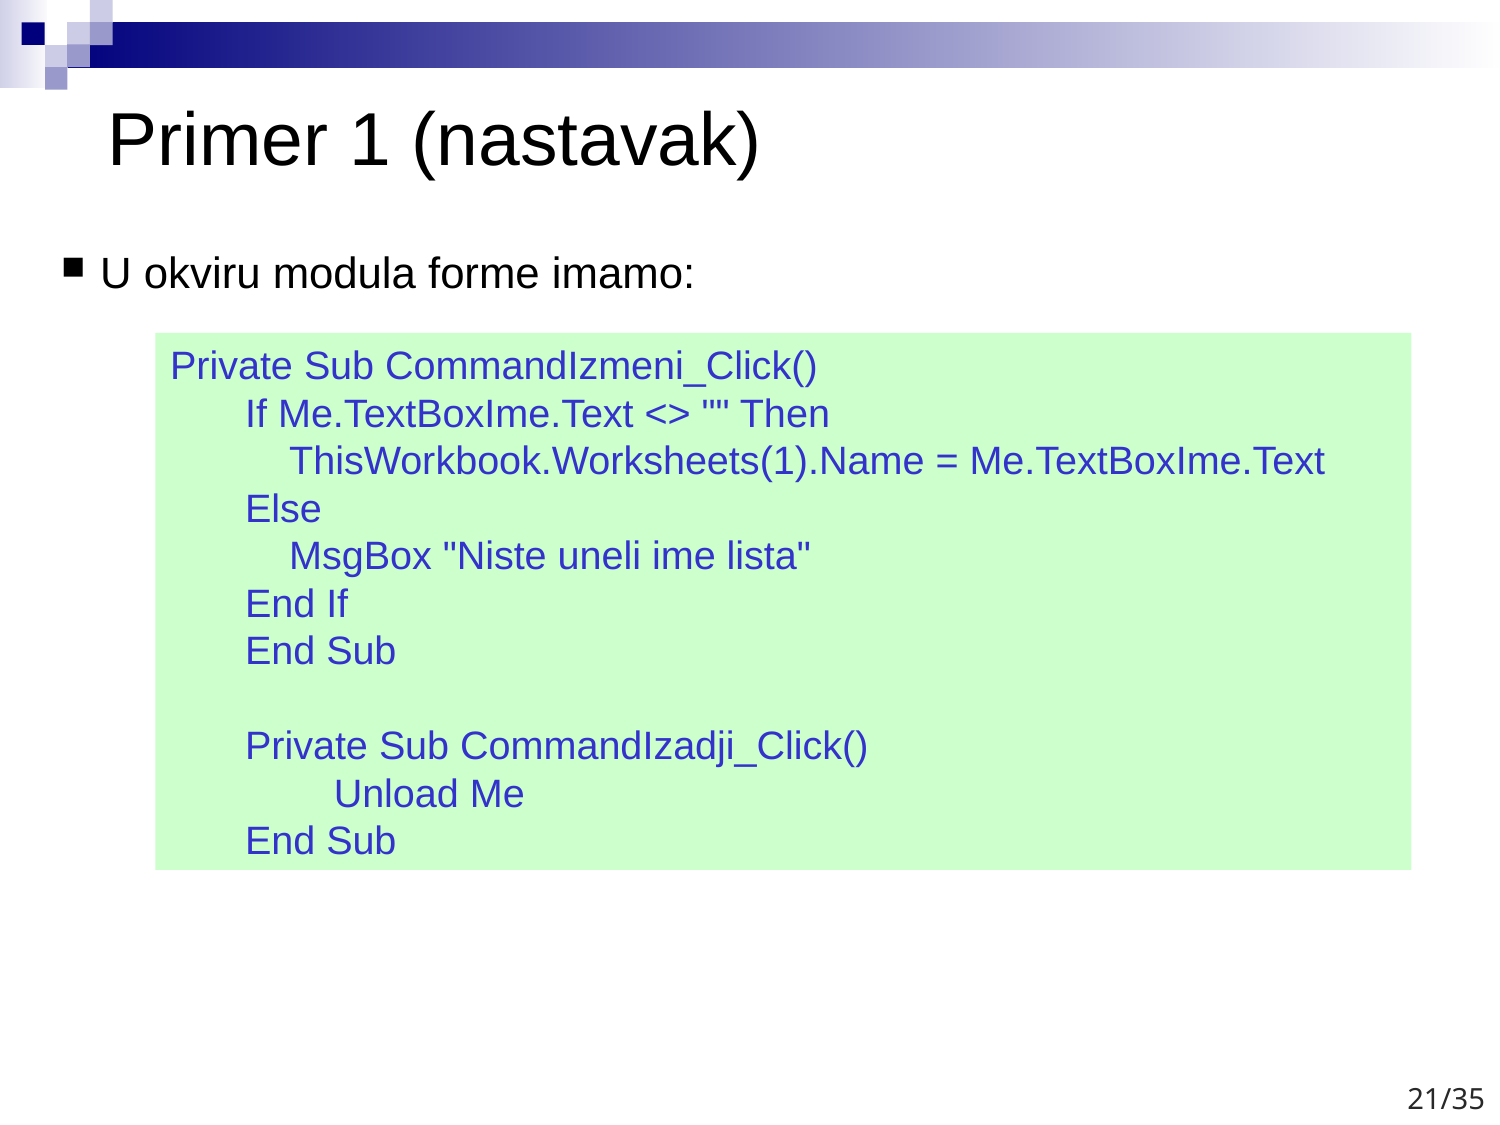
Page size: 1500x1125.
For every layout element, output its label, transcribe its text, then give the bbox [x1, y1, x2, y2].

list U okviru modula forme imamo: [52, 237, 1412, 309]
title Primer 1 (nastavak) [92, 75, 797, 197]
text_box 21/35 [1374, 1072, 1500, 1123]
text_box Private Sub CommandIzmeni_Click() If Me.TextBoxIme.Text <> "" Then ThisWorkbook.Worksheets(1).Name = Me.TextBoxIme.Text Else MsgBox "Niste uneli ime lista" End If End Sub Private Sub CommandIzadji_Click() Unload Me End Sub [155, 332, 1412, 870]
